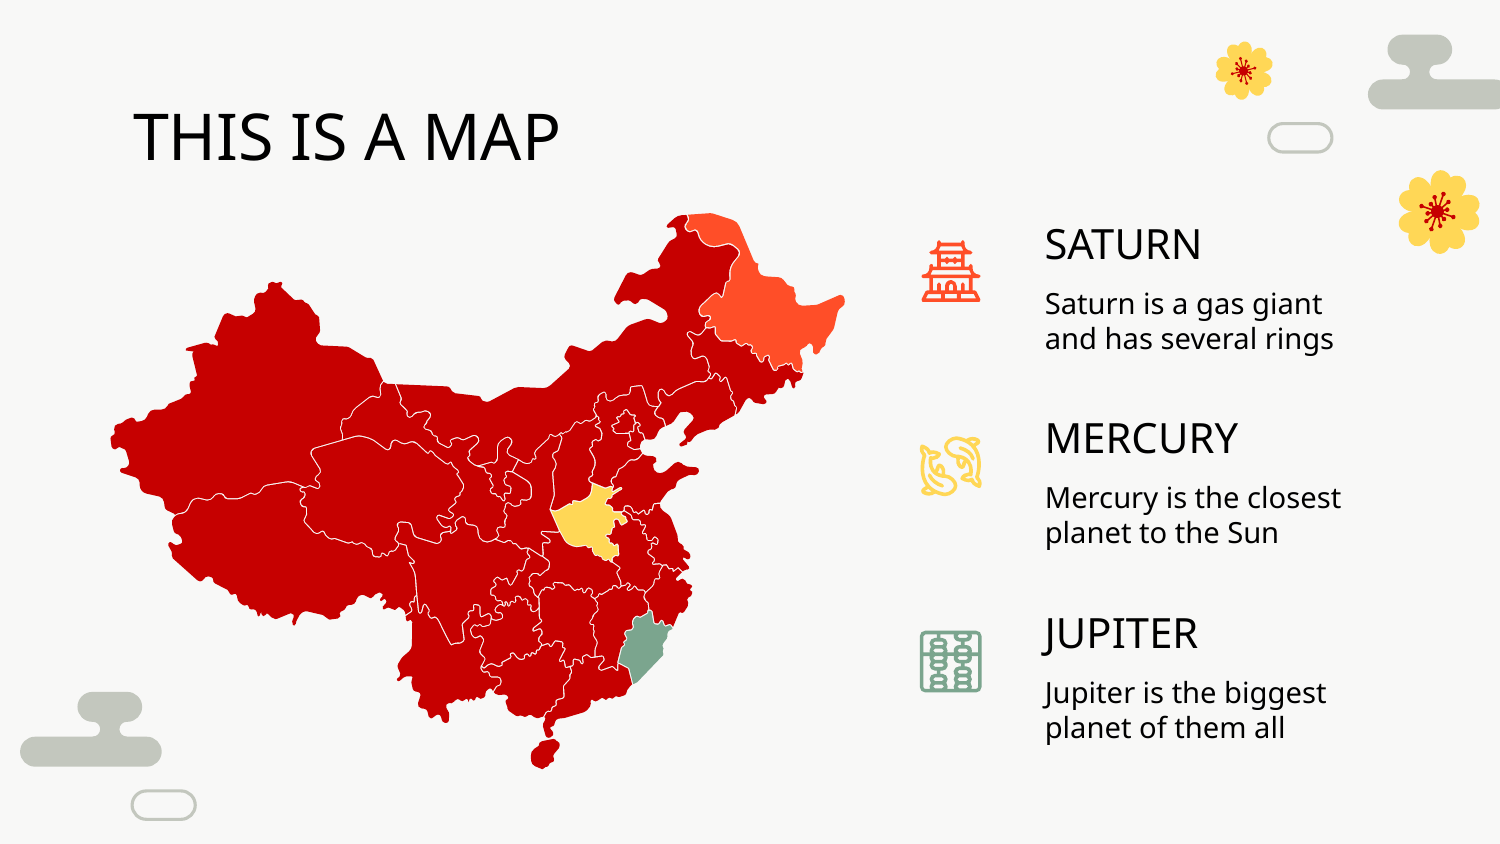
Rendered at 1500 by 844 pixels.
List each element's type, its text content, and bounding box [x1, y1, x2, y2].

text_box MERCURY [1029, 393, 1382, 481]
text_box JUPITER [1029, 588, 1382, 675]
title THIS IS A MAP [118, 88, 1382, 182]
text_box SATURN [1029, 199, 1382, 286]
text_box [110, 212, 846, 770]
text_box Saturn is a gas giant and has several rings [1029, 286, 1382, 366]
text_box [919, 630, 982, 693]
text_box Jupiter is the biggest planet of them all [1029, 675, 1382, 756]
text_box [1268, 123, 1332, 153]
text_box [921, 240, 981, 302]
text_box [919, 436, 983, 497]
text_box Mercury is the closest planet to the Sun [1029, 481, 1382, 561]
